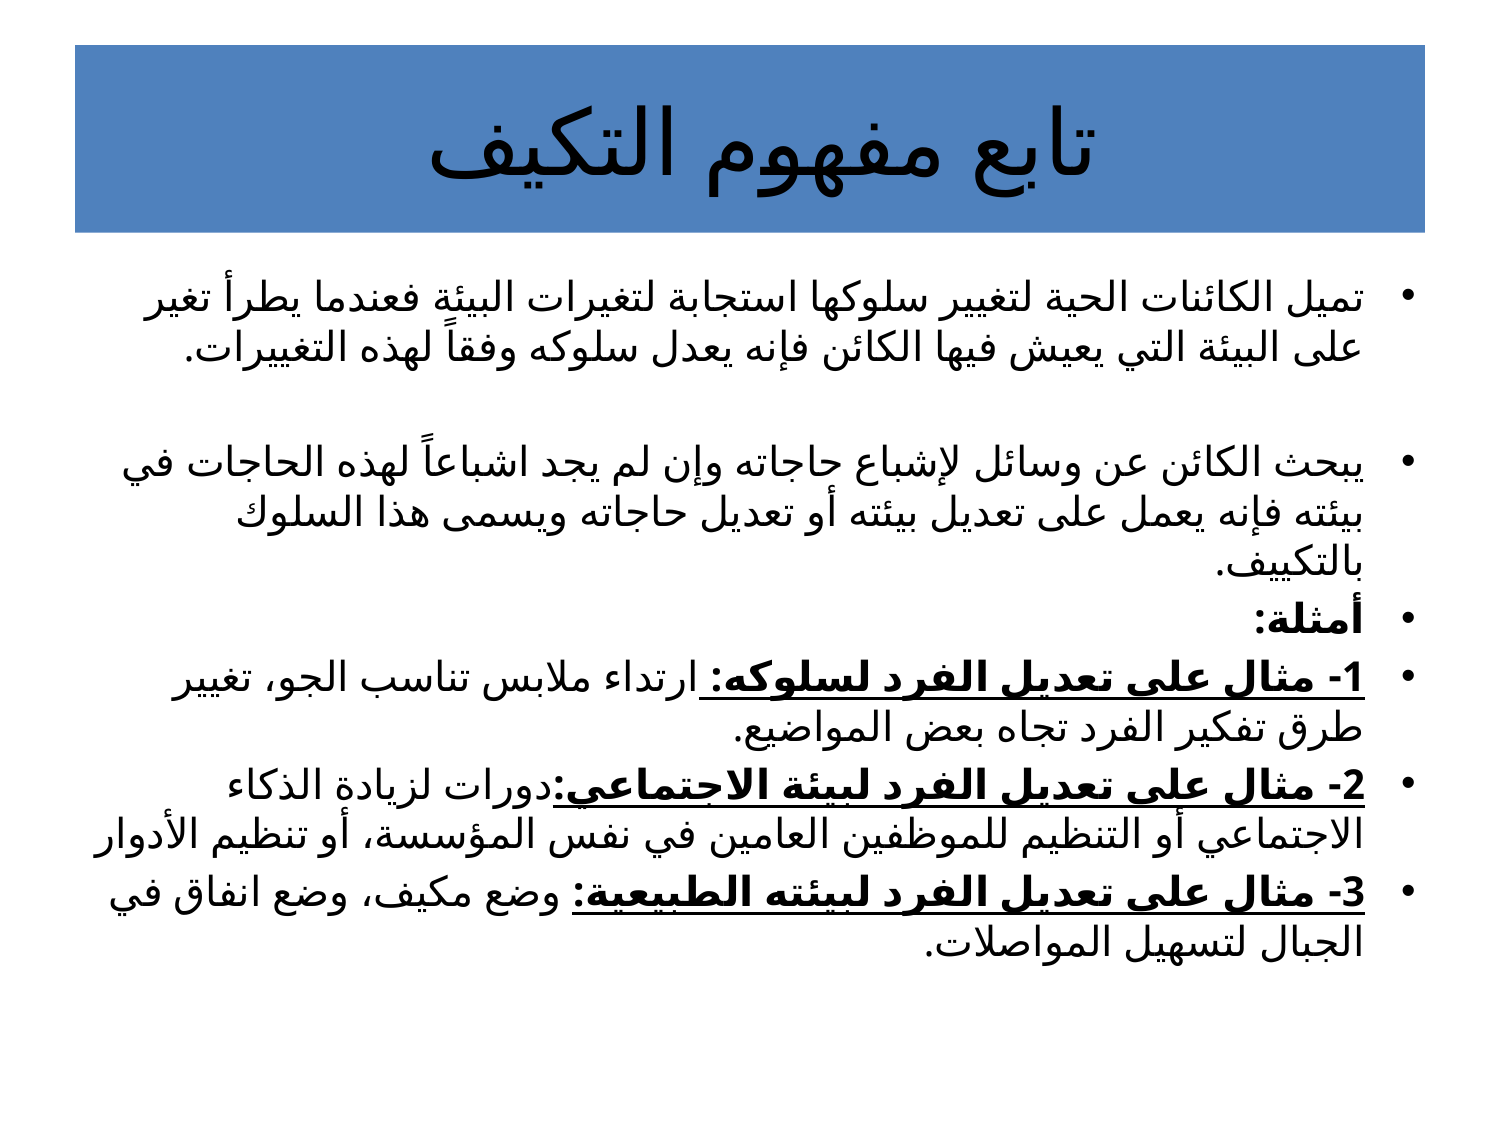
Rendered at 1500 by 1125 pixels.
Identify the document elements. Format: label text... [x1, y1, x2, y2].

title تابع مفهوم التكيف [75, 45, 1425, 233]
list تميل الكائنات الحية لتغيير سلوكها استجابة لتغيرات البيئة فعندما يطرأ تغير على البيئة التي يعيش فيها الكائن فإنه يعدل سلوكه وفقاً لهذه التغييرات. يبحث الكائن عن وسائل لإشباع حاجاته وإن لم يجد اشباعاً لهذه الحاجات في بيئته فإنه يعمل على تعديل بيئته أو تعديل حاجاته ويسمى هذا السلوك بالتكييف. أمثلة: 1- مثال على تعديل الفرد لسلوكه: ارتداء ملابس تناسب الجو، تغيير طرق تفكير الفرد تجاه بعض المواضيع. 2- مثال على تعديل الفرد لبيئة الاجتماعي:دورات لزيادة الذكاء الاجتماعي أو التنظيم للموظفين العامين في نفس المؤسسة، أو تنظيم الأدوار 3- مثال على تعديل الفرد لبيئته الطبيعية: وضع مكيف، وضع انفاق في الجبال لتسهيل المواصلات. [75, 262, 1425, 1005]
